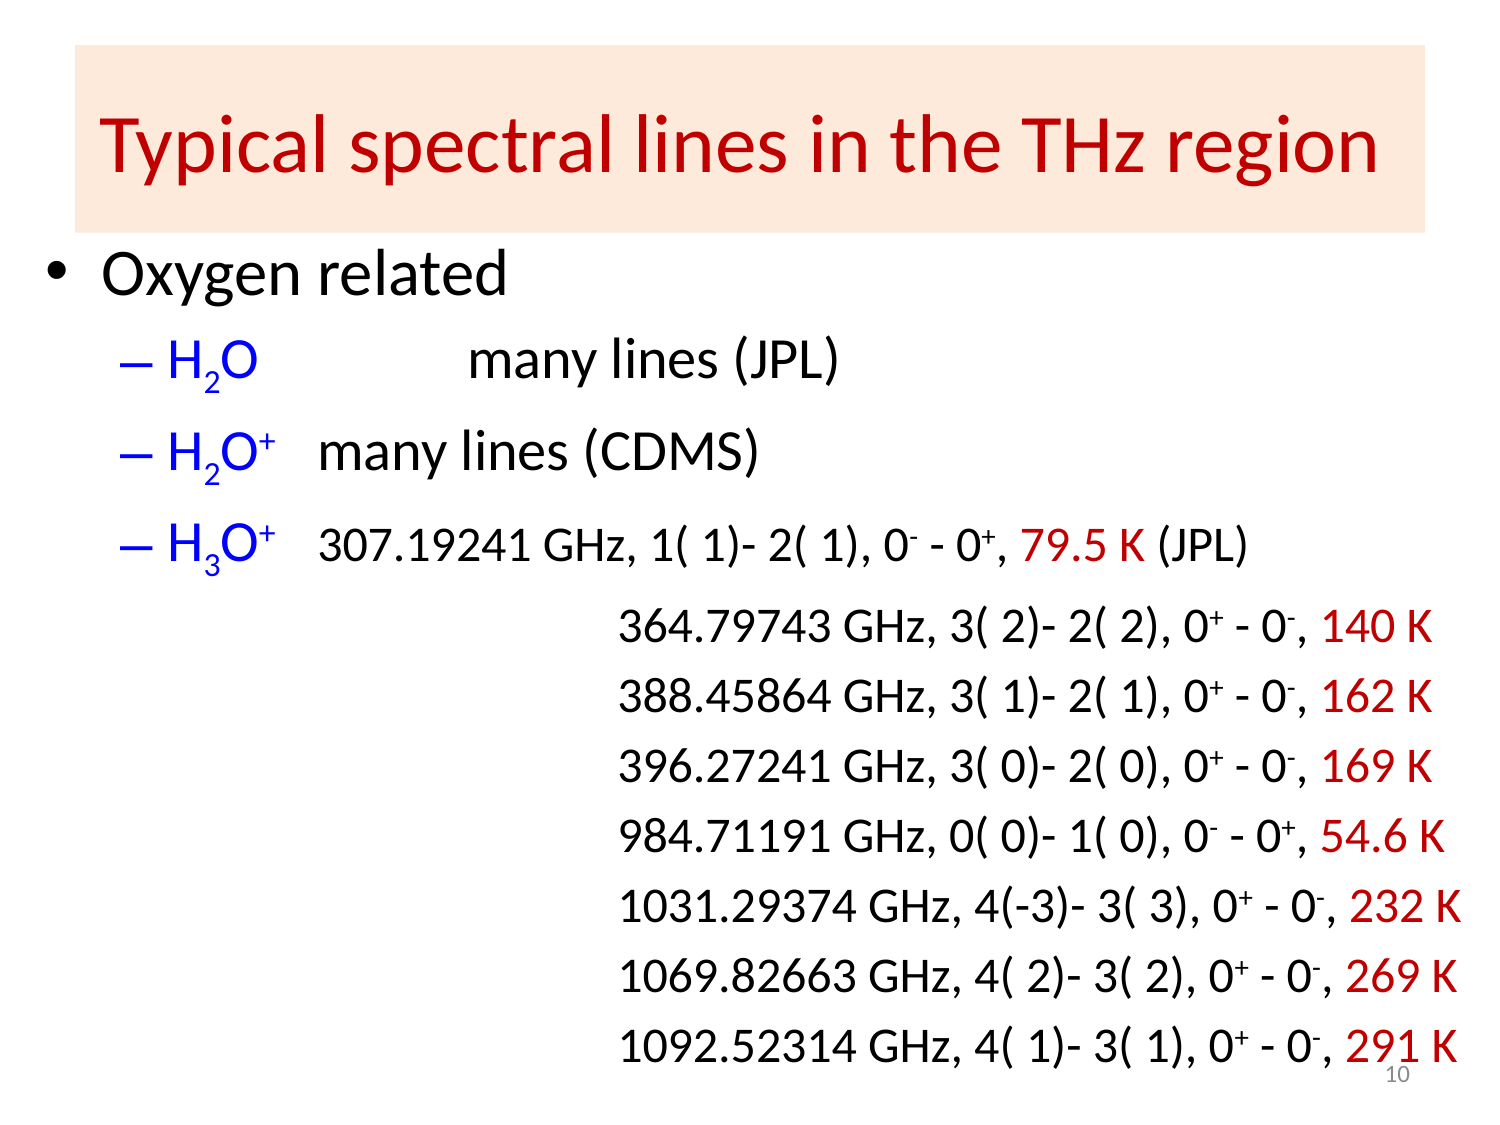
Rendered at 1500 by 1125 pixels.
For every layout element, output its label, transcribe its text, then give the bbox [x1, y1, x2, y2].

text_box [54, 246, 1459, 1027]
slide_number 10 [1074, 1042, 1425, 1103]
list Oxygen related H2O many lines (JPL) H2O+ many lines (CDMS) H3O+ 307.19241 GHz, 1( 1)- 2( 1), 0- - 0+, 79.5 K (JPL) 364.79743 GHz, 3( 2)- 2( 2), 0+ - 0-, 140 K 388.45864 GHz, 3( 1)- 2( 1), 0+ - 0-, 162 K 396.27241 GHz, 3( 0)- 2( 0), 0+ - 0-, 169 K 984.71191 GHz, 0( 0)- 1( 0), 0- - 0+, 54.6 K 1031.29374 GHz, 4(-3)- 3( 3), 0+ - 0-, 232 K 1069.82663 GHz, 4( 2)- 3( 2), 0+ - 0-, 269 K 1092.52314 GHz, 4( 1)- 3( 1), 0+ - 0-, 291 K [30, 221, 1488, 1047]
title Typical spectral lines in the THz region [75, 45, 1425, 221]
